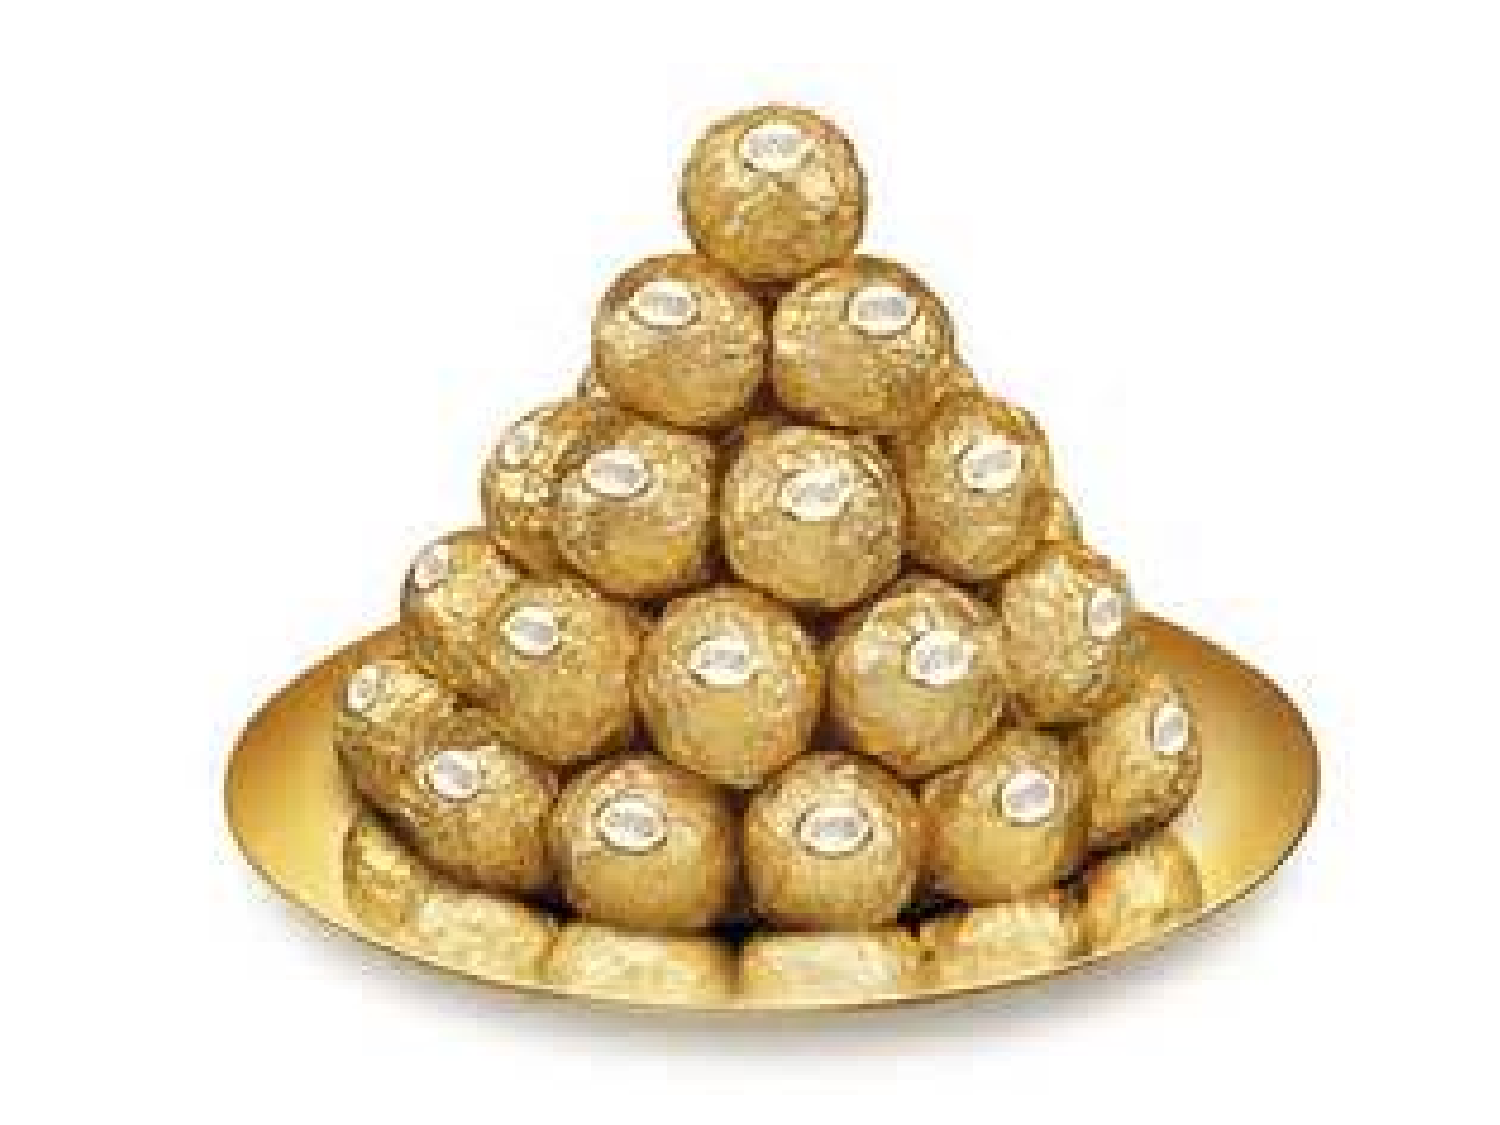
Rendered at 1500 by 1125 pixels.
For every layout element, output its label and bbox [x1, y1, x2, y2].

picture [57, 63, 1489, 1095]
